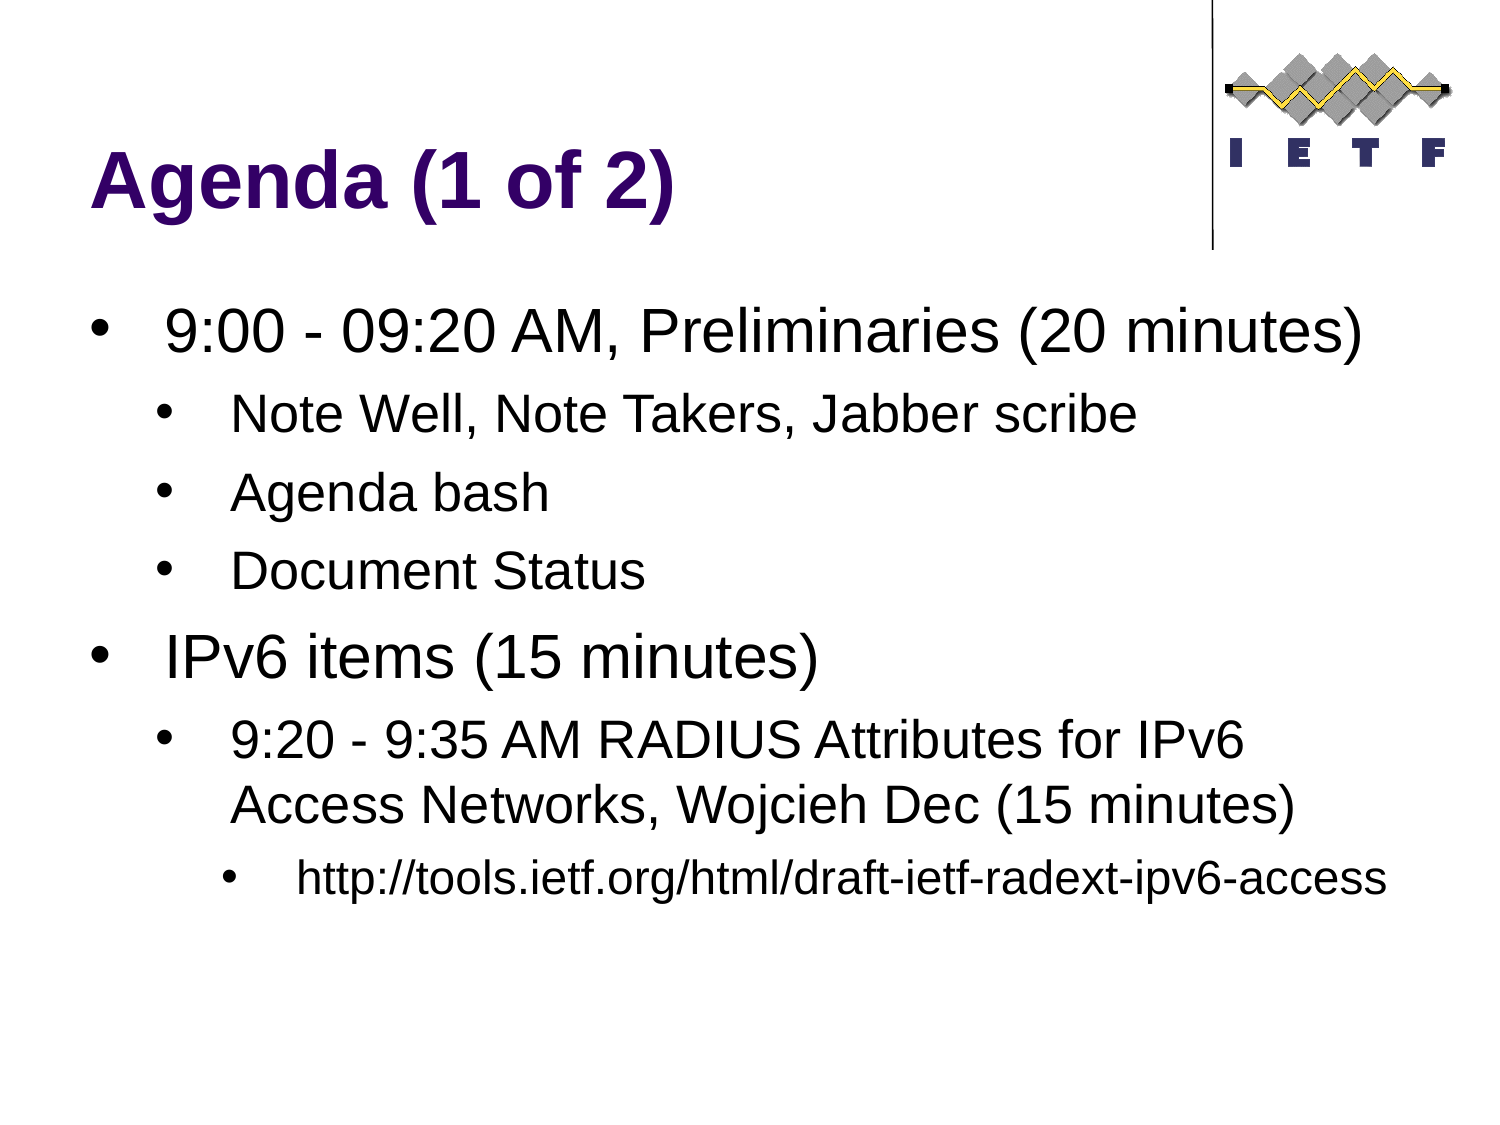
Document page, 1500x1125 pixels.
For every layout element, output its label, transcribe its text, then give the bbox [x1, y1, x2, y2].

list 9:00 - 09:20 AM, Preliminaries (20 minutes) Note Well, Note Takers, Jabber scribe Agenda bash Document Status IPv6 items (15 minutes) 9:20 - 9:35 AM RADIUS Attributes for IPv6 Access Networks, Wojcieh Dec (15 minutes) http://tools.ietf.org/html/draft-ietf-radext-ipv6-access [75, 282, 1425, 1006]
picture [1212, 37, 1463, 181]
title Agenda (1 of 2) [75, 20, 1200, 233]
